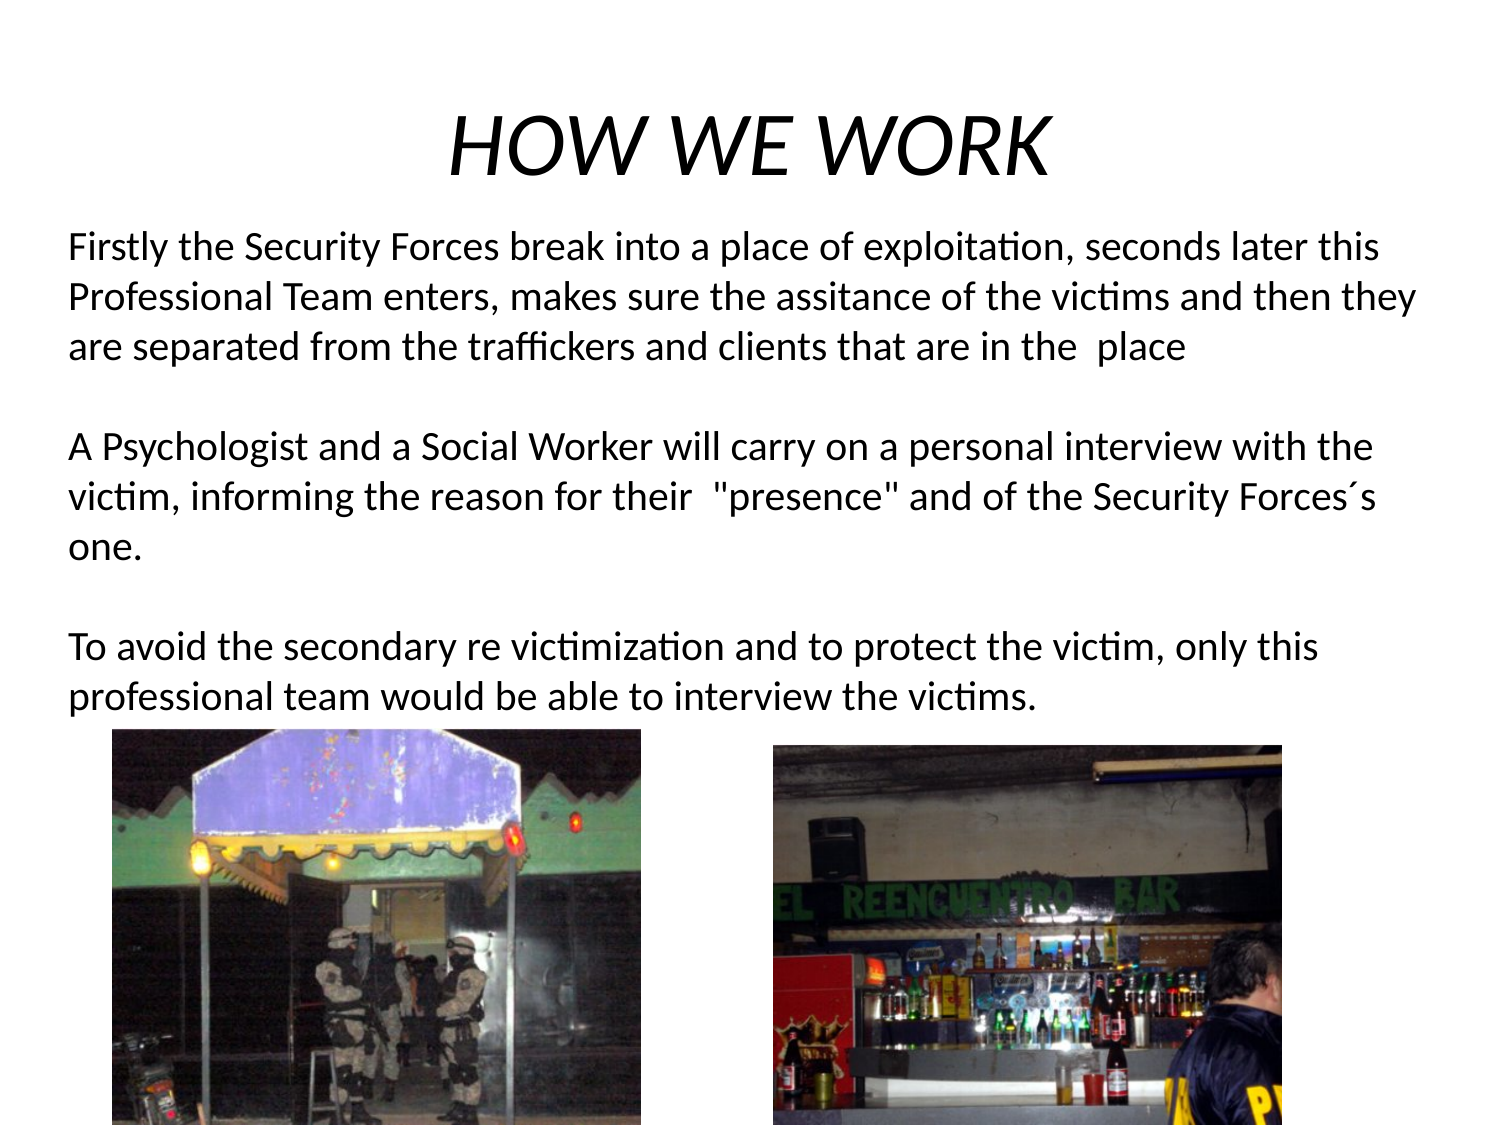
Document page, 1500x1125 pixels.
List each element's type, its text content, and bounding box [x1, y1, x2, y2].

picture [773, 743, 1282, 1125]
picture [111, 728, 641, 1125]
title HOW WE WORK [74, 44, 1426, 211]
text_box Firstly the Security Forces break into a place of exploitation, seconds later this Professional Team enters, makes sure the assitance of the victims and then they are separated from the traffickers and clients that are in the place A Psychologist and a Social Worker will carry on a personal interview with the victim, informing the reason for their "presence" and of the Security Forces´s one. To avoid the secondary re victimization and to protect the victim, only this professional team would be able to interview the victims. [53, 211, 1436, 827]
